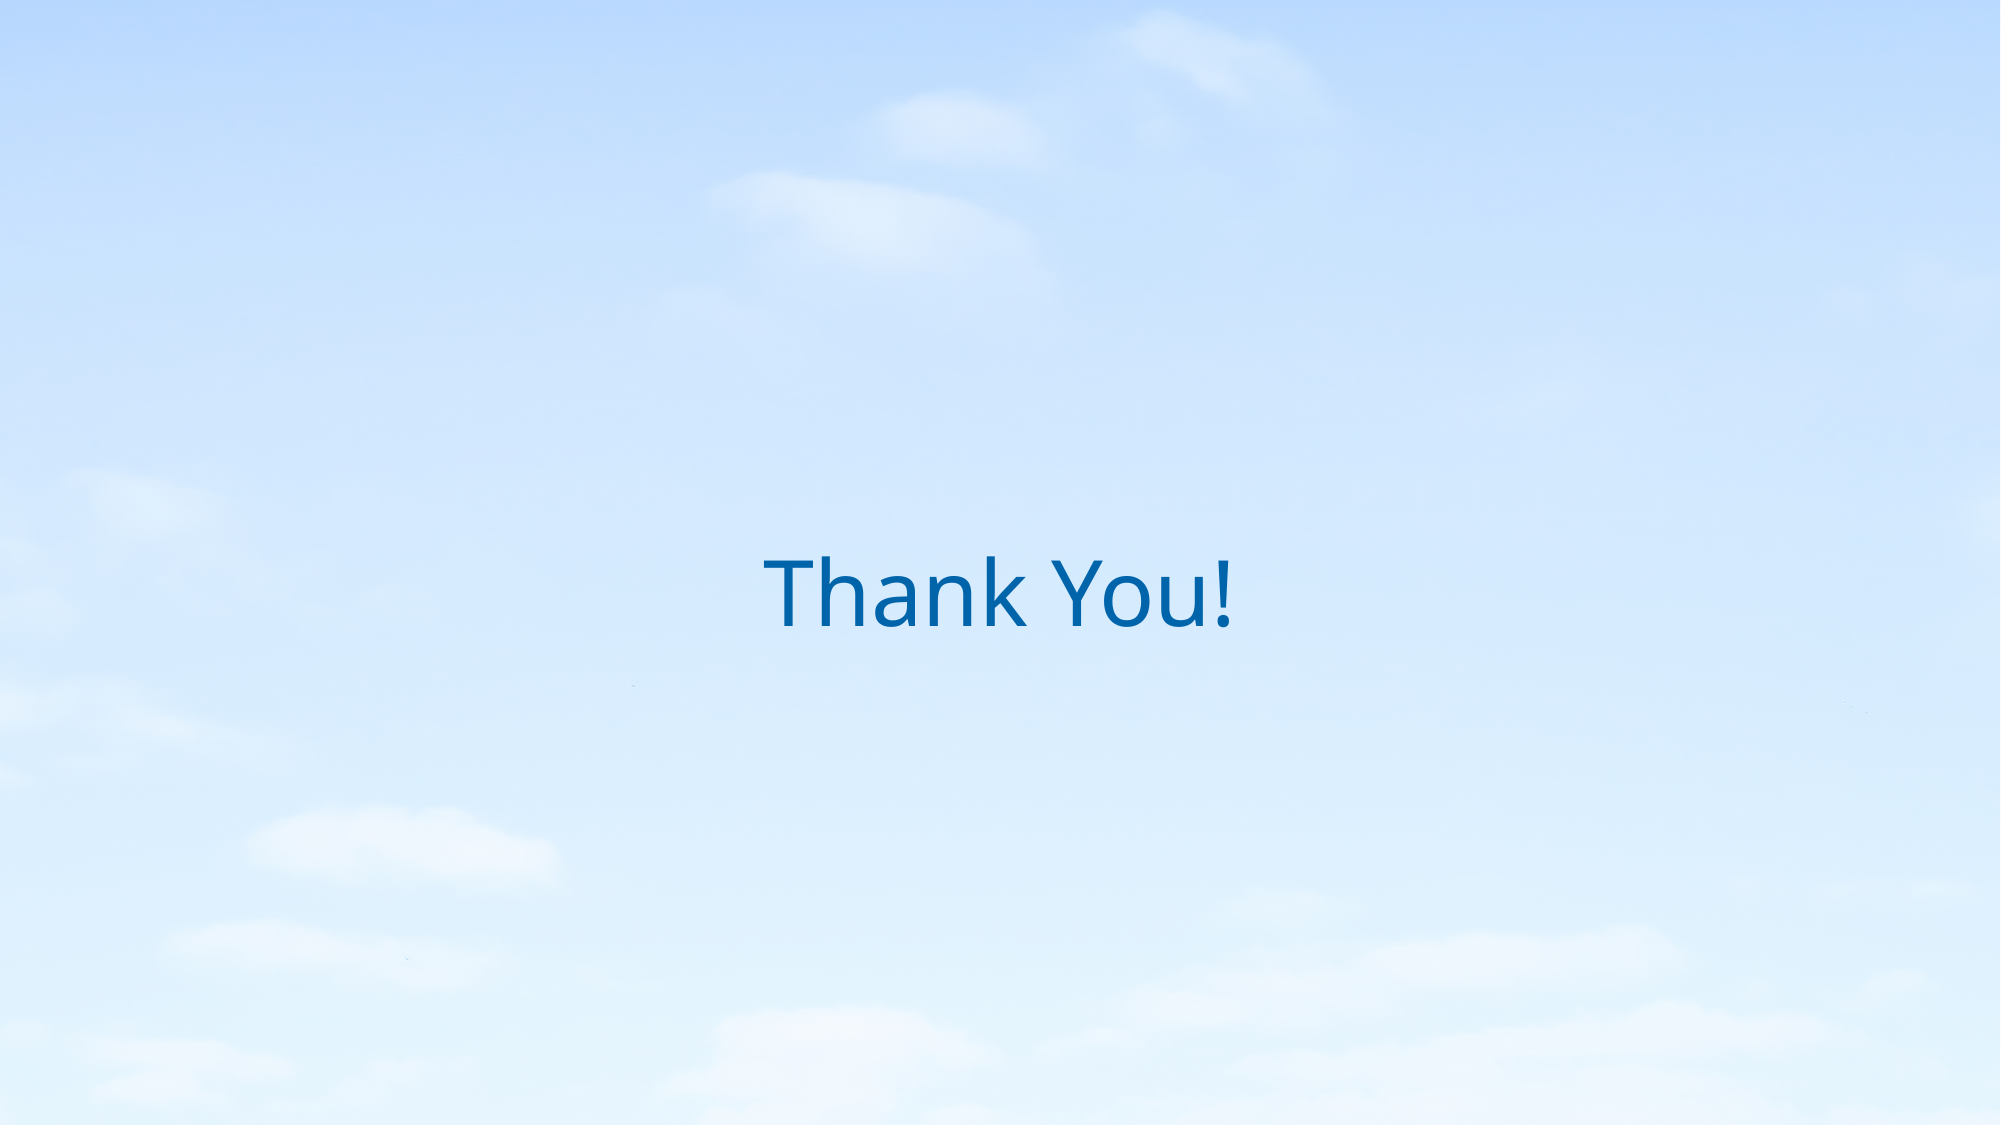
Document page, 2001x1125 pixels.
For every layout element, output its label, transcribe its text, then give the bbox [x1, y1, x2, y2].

picture [0, 0, 2001, 1125]
list Thank You! [495, 471, 1505, 594]
